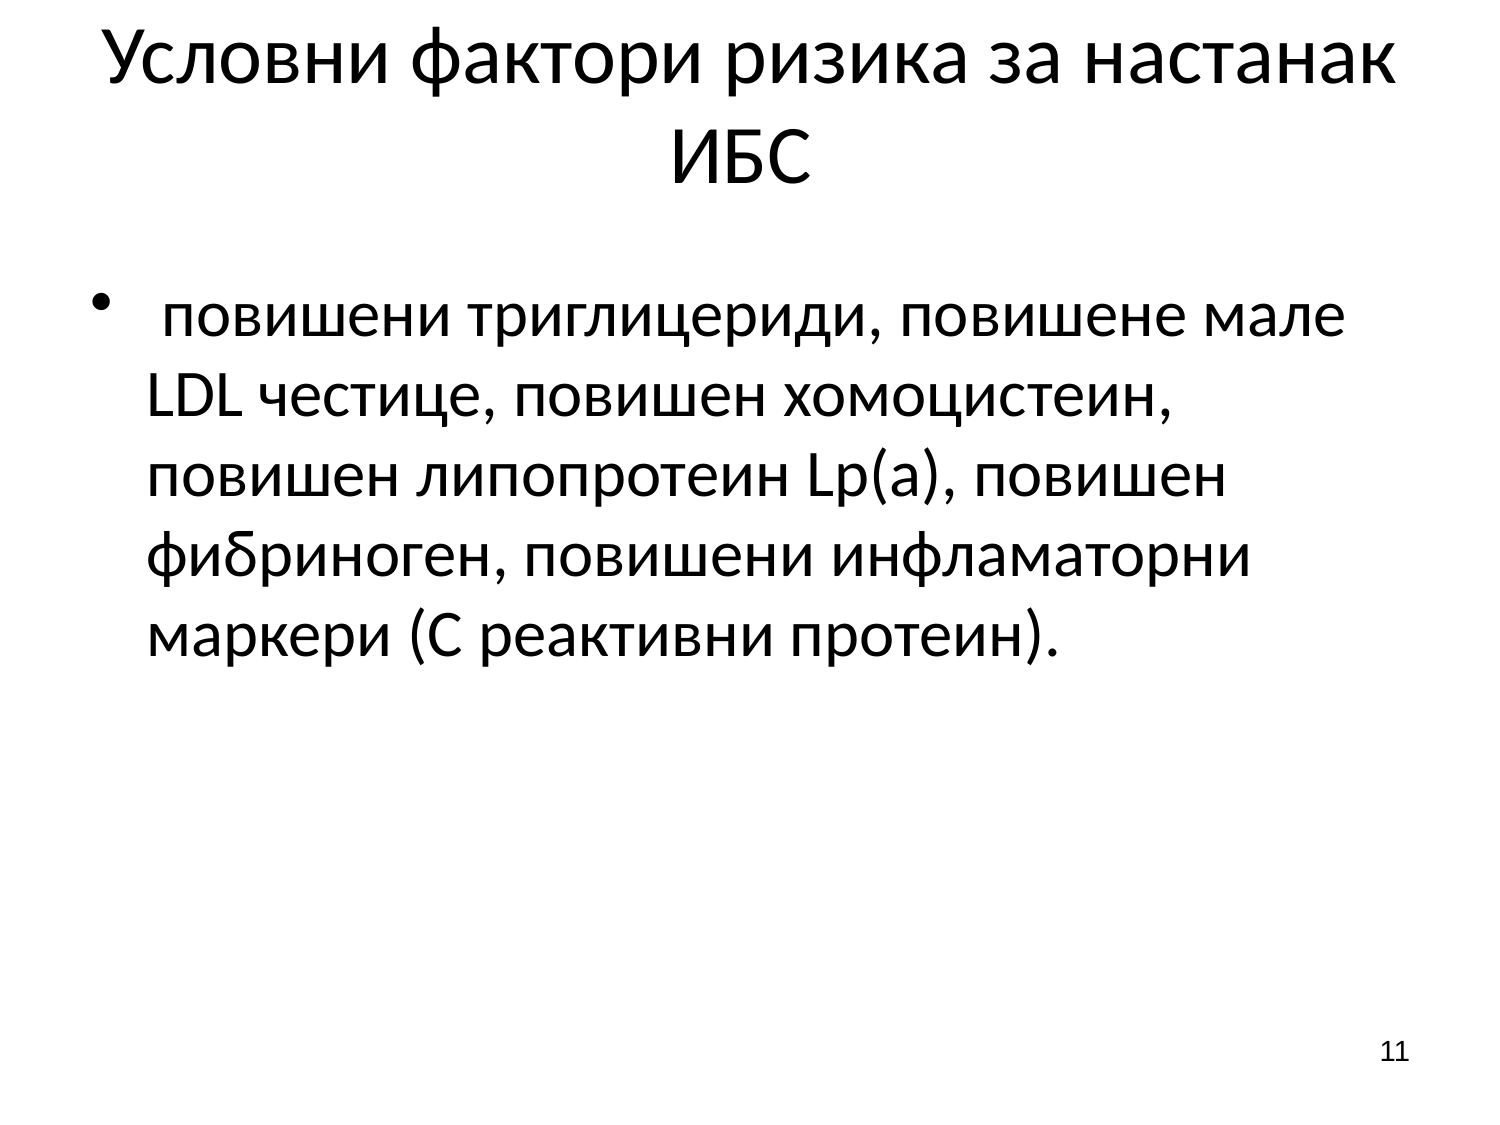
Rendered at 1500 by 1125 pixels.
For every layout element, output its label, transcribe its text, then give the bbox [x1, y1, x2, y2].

list повишени триглицериди, повишене мале LDL честице, повишен хомоцистеин, повишен липопротеин Lp(а), повишен фибриноген, повишени инфламаторни маркери (C реактивни протеин). [75, 262, 1425, 1005]
slide_number 11 [1074, 1024, 1425, 1103]
title Условни фактори ризика за настанак ИБС [41, 45, 1459, 208]
